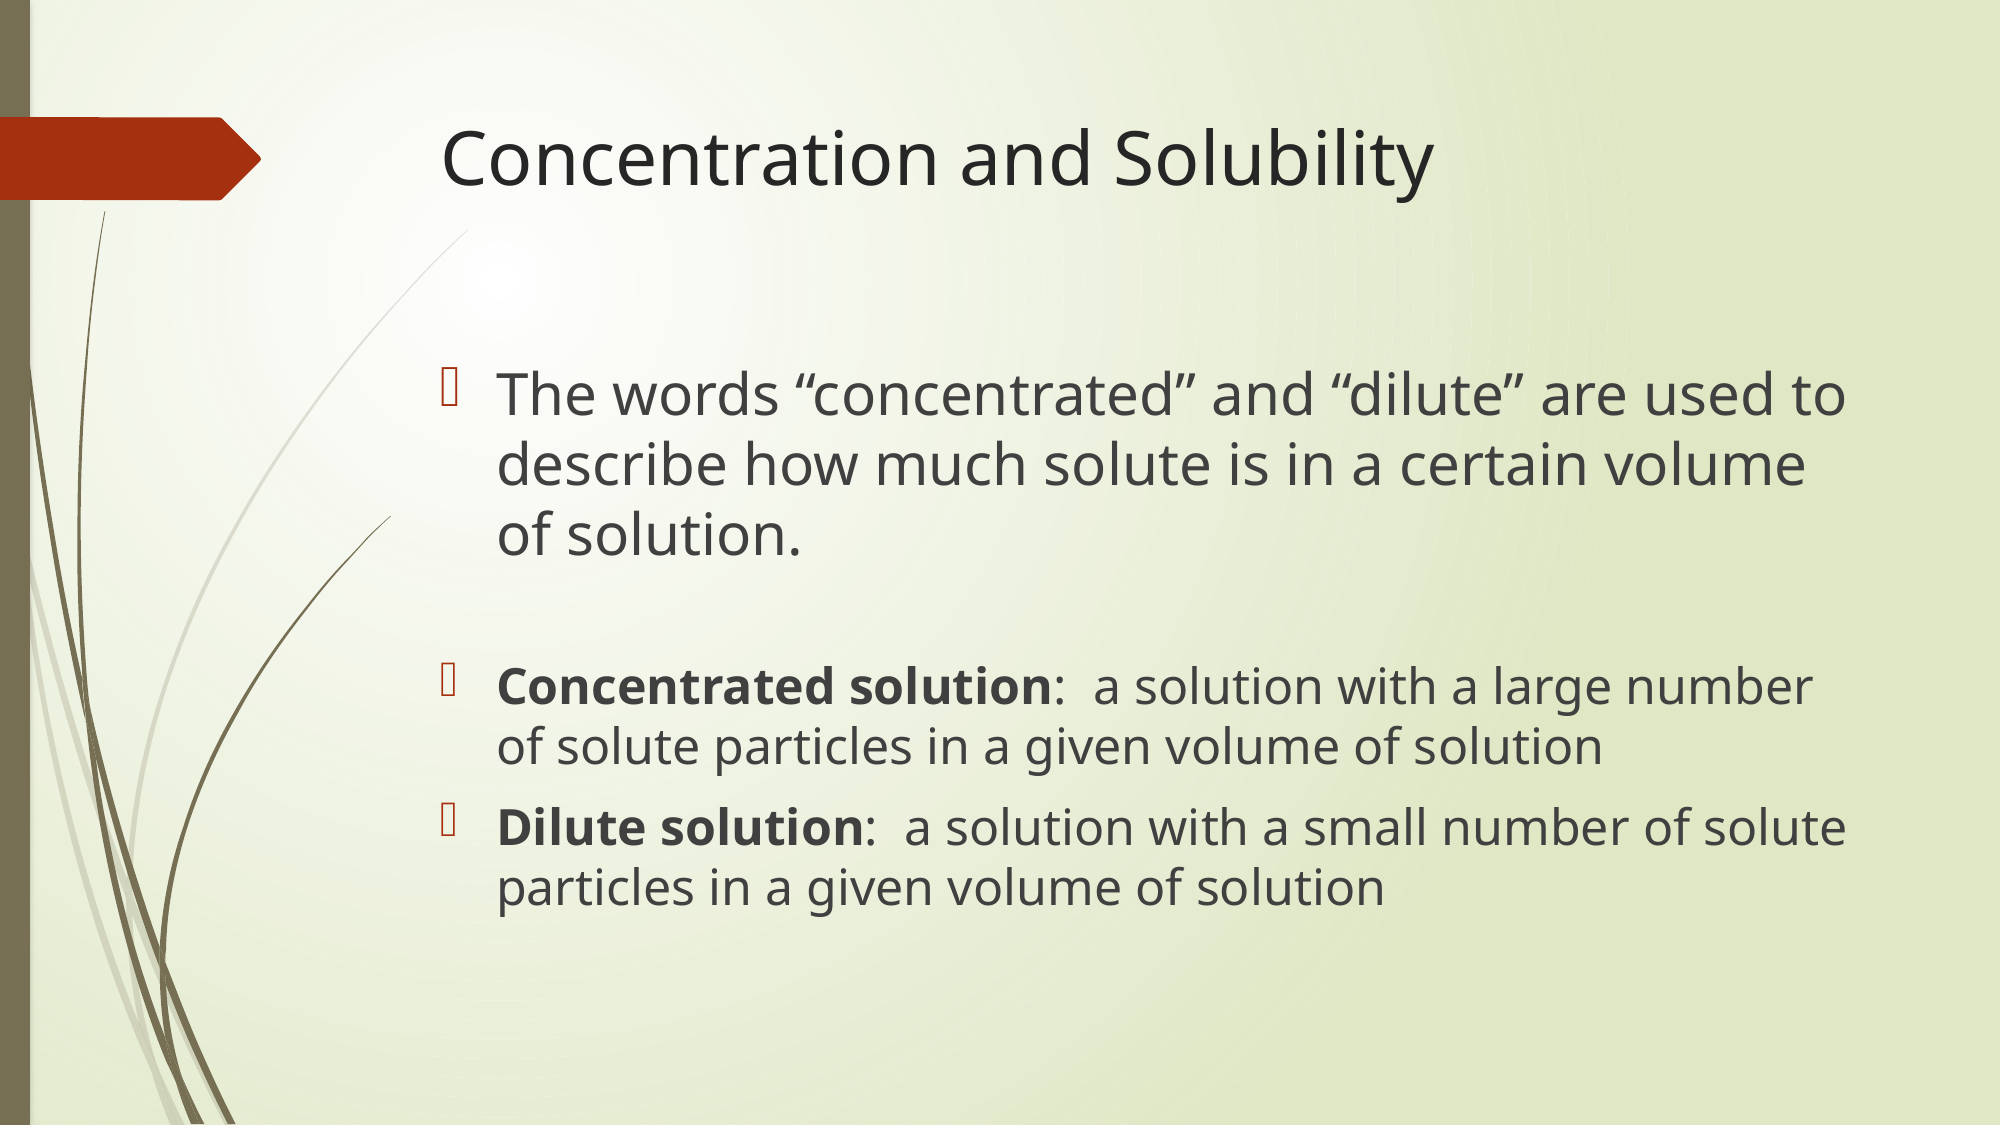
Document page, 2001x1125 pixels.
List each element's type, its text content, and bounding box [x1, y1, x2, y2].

title Concentration and Solubility [425, 102, 1888, 313]
list The words “concentrated” and “dilute” are used to describe how much solute is in a certain volume of solution. Concentrated solution: a solution with a large number of solute particles in a given volume of solution Dilute solution: a solution with a small number of solute particles in a given volume of solution [424, 350, 1888, 970]
